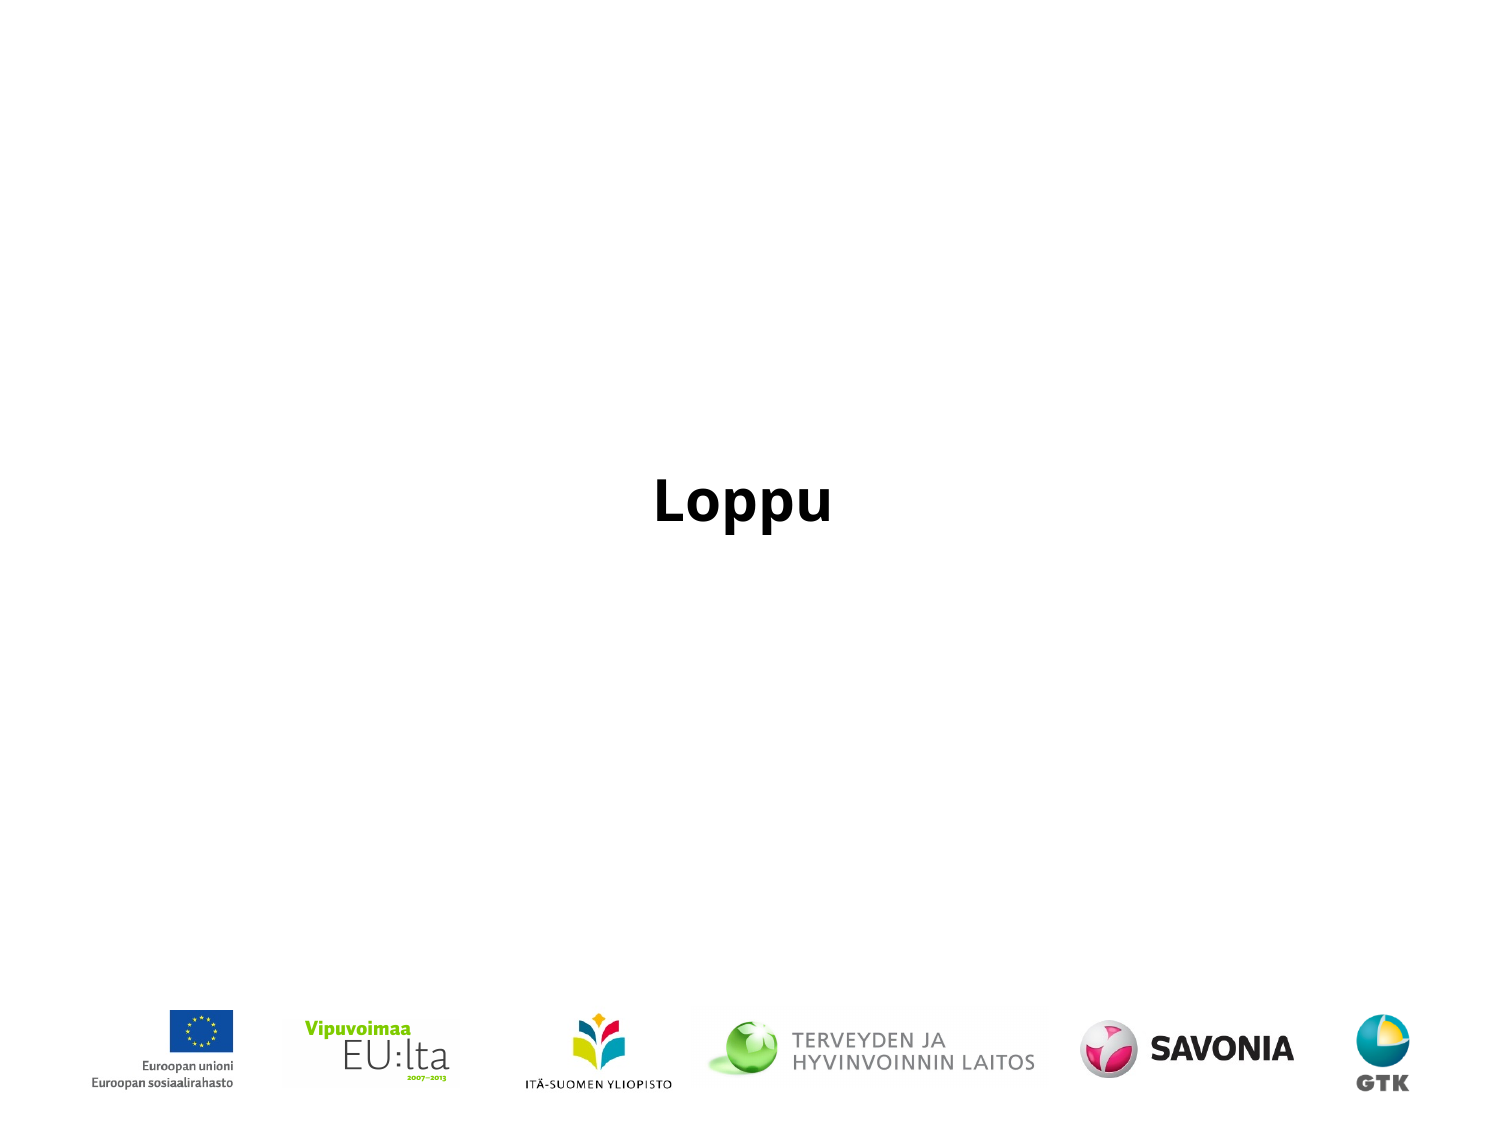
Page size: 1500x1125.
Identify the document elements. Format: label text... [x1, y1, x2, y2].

picture [505, 993, 1049, 1112]
picture [1353, 1011, 1412, 1094]
picture [282, 1019, 460, 1088]
picture [1080, 1020, 1294, 1078]
picture [88, 1010, 234, 1105]
text_box Loppu [637, 456, 863, 541]
